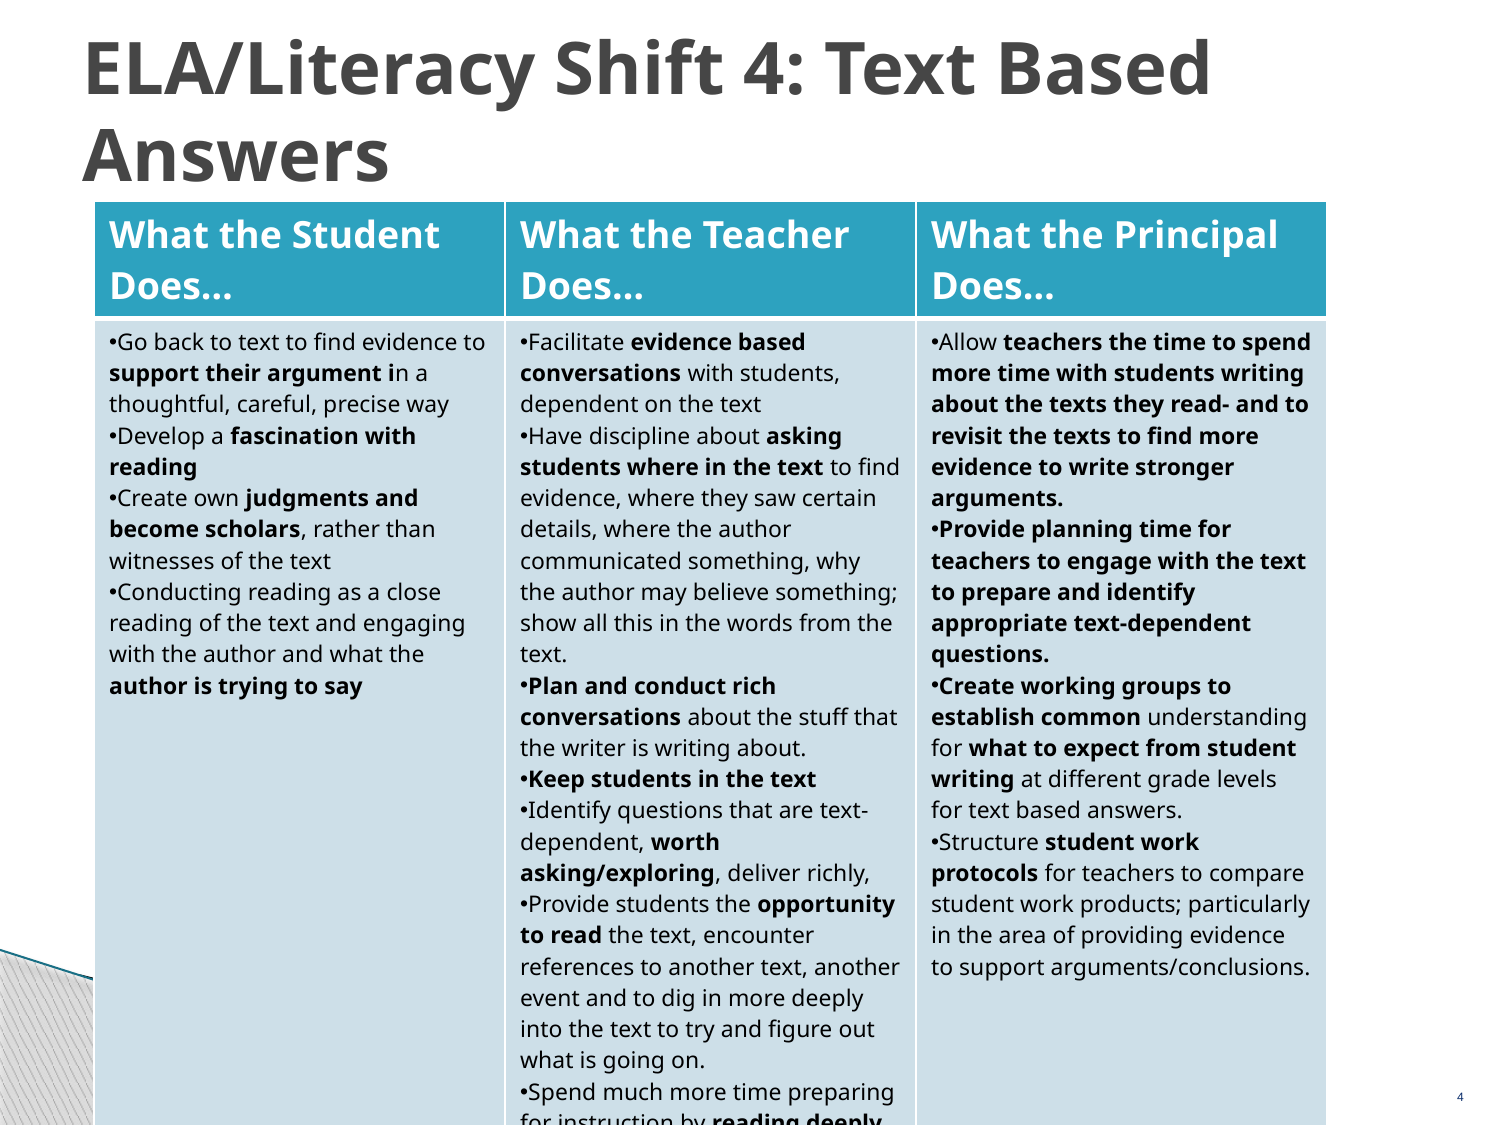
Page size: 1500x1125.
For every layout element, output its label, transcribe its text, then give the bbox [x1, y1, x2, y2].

table_header What the Principal Does… [917, 205, 1326, 316]
table_cell Go back to text to find evidence to support their argument in a thoughtful, careful, precise way Develop a fascination with reading Create own judgments and become scholars, rather than witnesses of the text Conducting reading as a close reading of the text and engaging with the author and what the author is trying to say [95, 321, 504, 1125]
table_cell Facilitate evidence based conversations with students, dependent on the text Have discipline about asking students where in the text to find evidence, where they saw certain details, where the author communicated something, why the author may believe something; show all this in the words from the text. Plan and conduct rich conversations about the stuff that the writer is writing about. Keep students in the text Identify questions that are text-dependent, worth asking/exploring, deliver richly, Provide students the opportunity to read the text, encounter references to another text, another event and to dig in more deeply into the text to try and figure out what is going on. Spend much more time preparing for instruction by reading deeply. [506, 321, 915, 1125]
table_header What the Student Does… [95, 205, 504, 316]
slide_number 4 [1418, 1051, 1479, 1112]
title ELA/Literacy Shift 4: Text Based Answers [67, 13, 1418, 205]
table_header What the Teacher Does… [506, 205, 915, 316]
table_cell Allow teachers the time to spend more time with students writing about the texts they read- and to revisit the texts to find more evidence to write stronger arguments. Provide planning time for teachers to engage with the text to prepare and identify appropriate text-dependent questions. Create working groups to establish common understanding for what to expect from student writing at different grade levels for text based answers. Structure student work protocols for teachers to compare student work products; particularly in the area of providing evidence to support arguments/conclusions. [917, 321, 1326, 1125]
